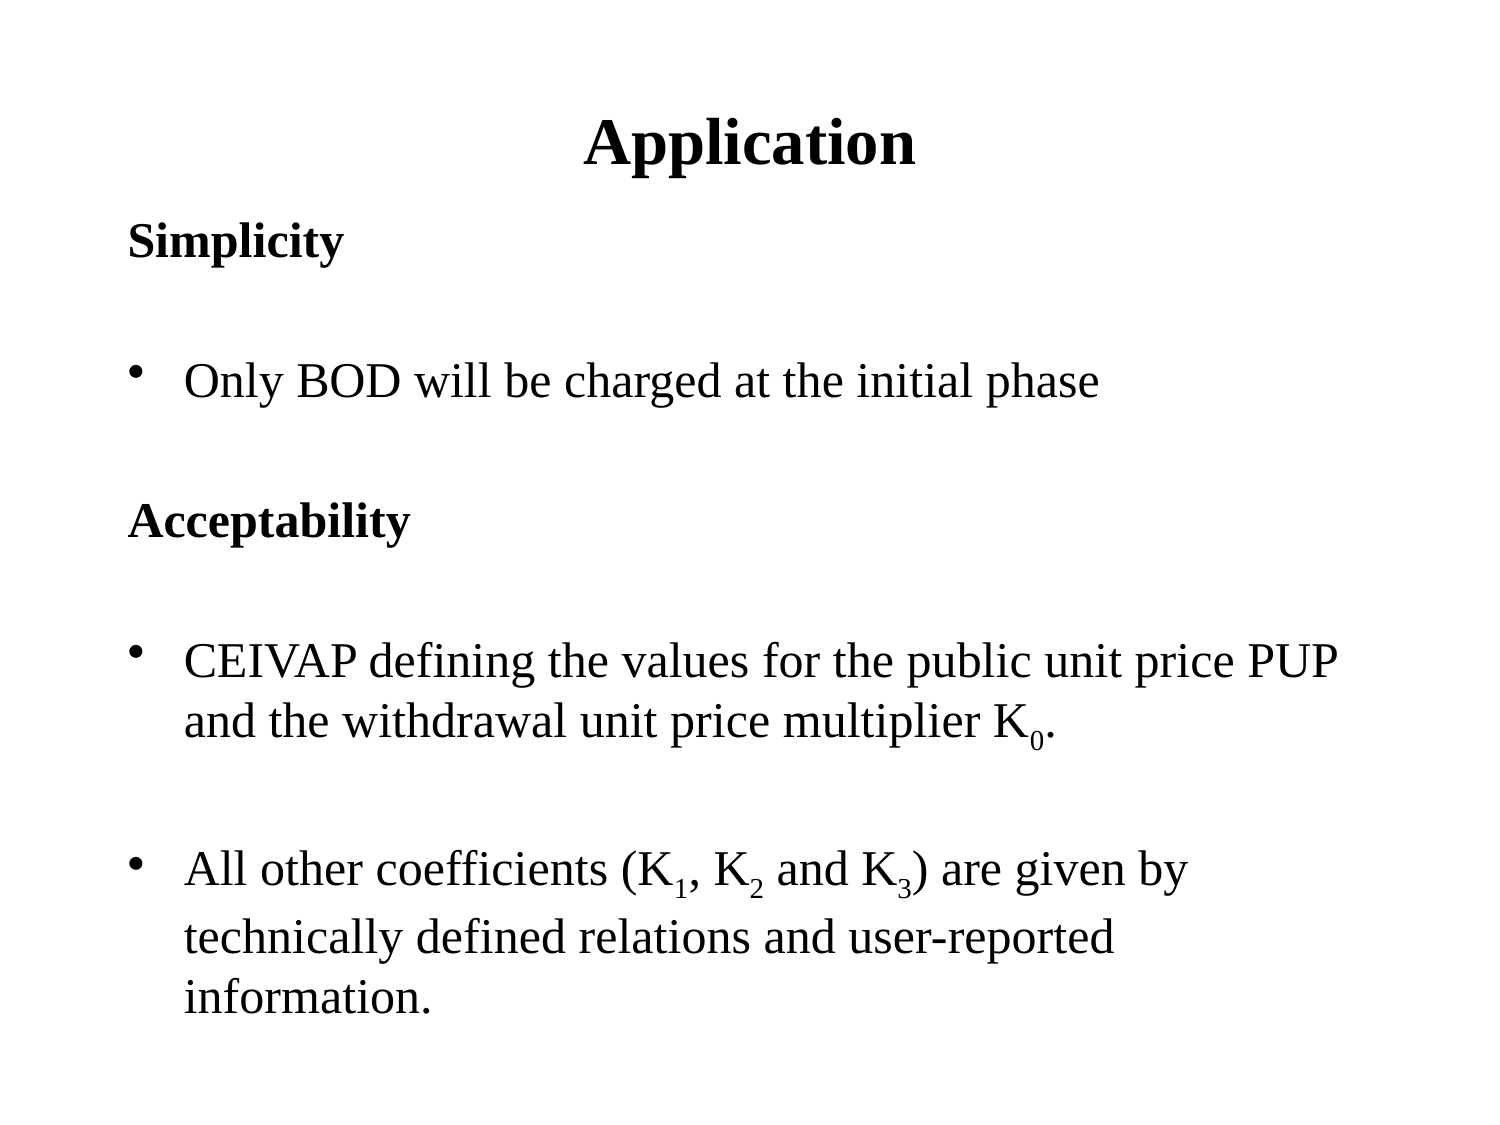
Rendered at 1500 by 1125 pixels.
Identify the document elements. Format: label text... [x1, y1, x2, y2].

list Simplicity Only BOD will be charged at the initial phase Acceptability CEIVAP defining the values for the public unit price PUP and the withdrawal unit price multiplier K0. All other coefficients (K1, K2 and K3) are given by technically defined relations and user-reported information. [112, 199, 1388, 1001]
title Application [112, 99, 1388, 176]
